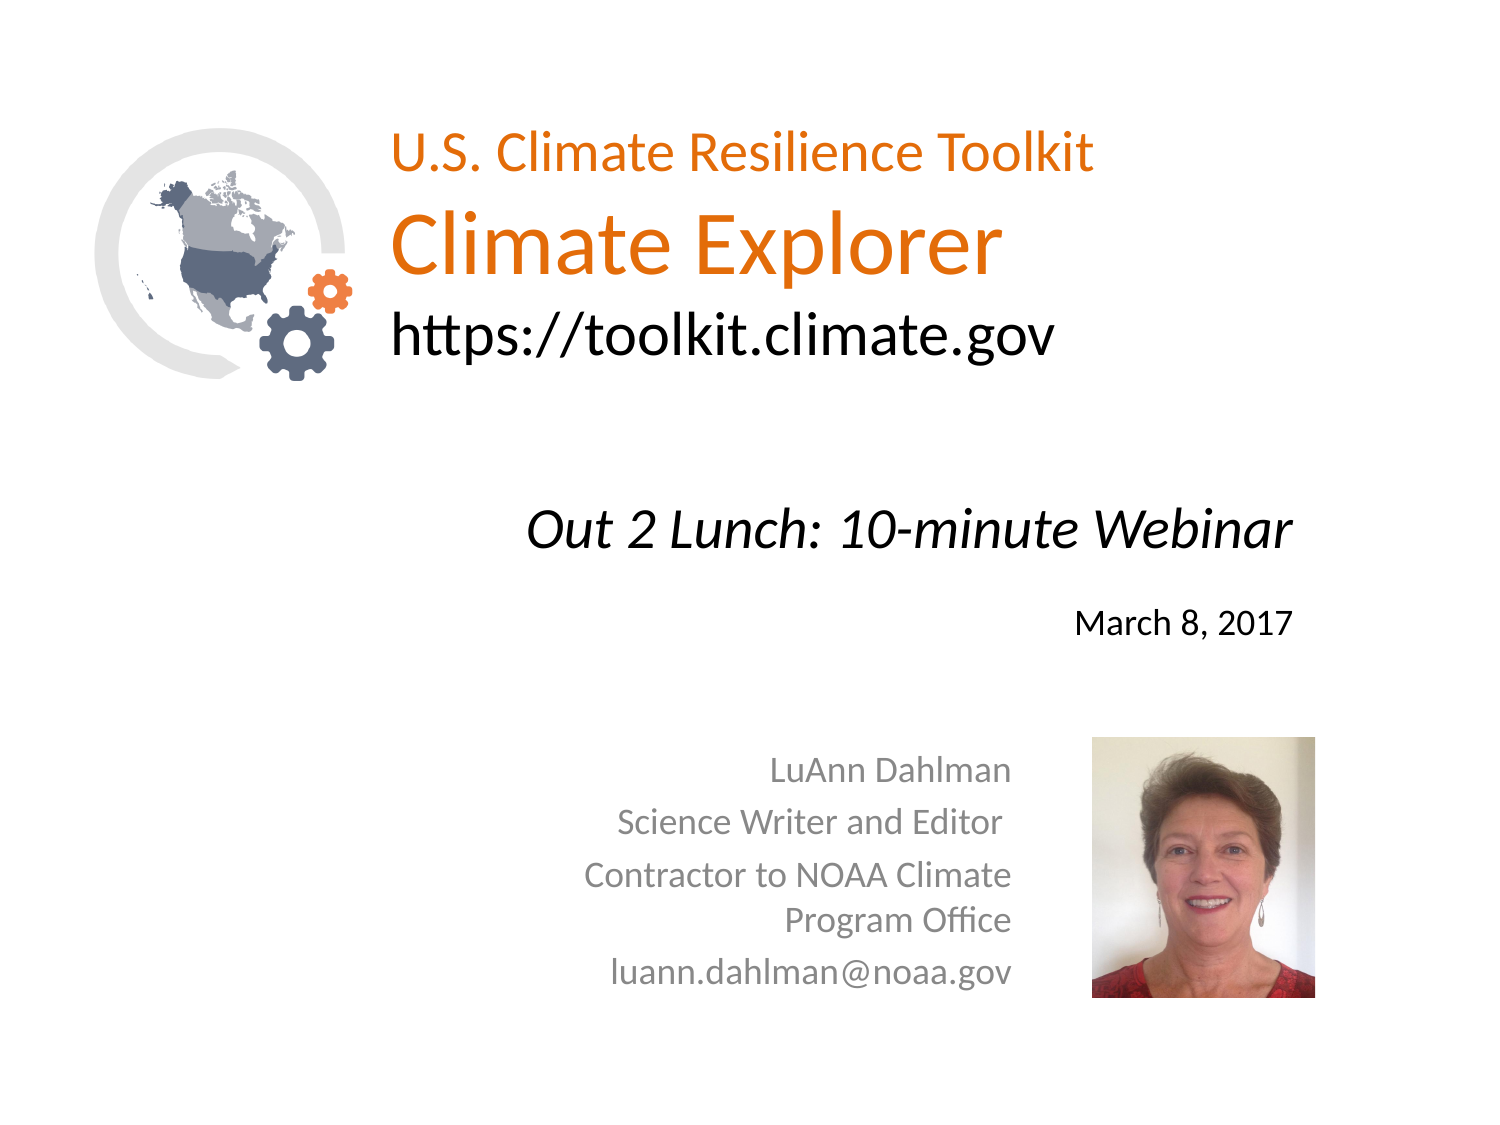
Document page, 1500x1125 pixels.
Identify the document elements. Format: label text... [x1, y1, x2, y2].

title U.S. Climate Resilience Toolkit Climate Explorer https://toolkit.climate.gov [375, 74, 1483, 407]
text_box Out 2 Lunch: 10-minute Webinar March 8, 2017 [370, 482, 1309, 652]
subtitle LuAnn Dahlman Science Writer and Editor Contractor to NOAA Climate Program Office luann.dahlman@noaa.gov [436, 737, 1028, 1125]
picture [74, 111, 371, 399]
picture [1091, 736, 1316, 999]
